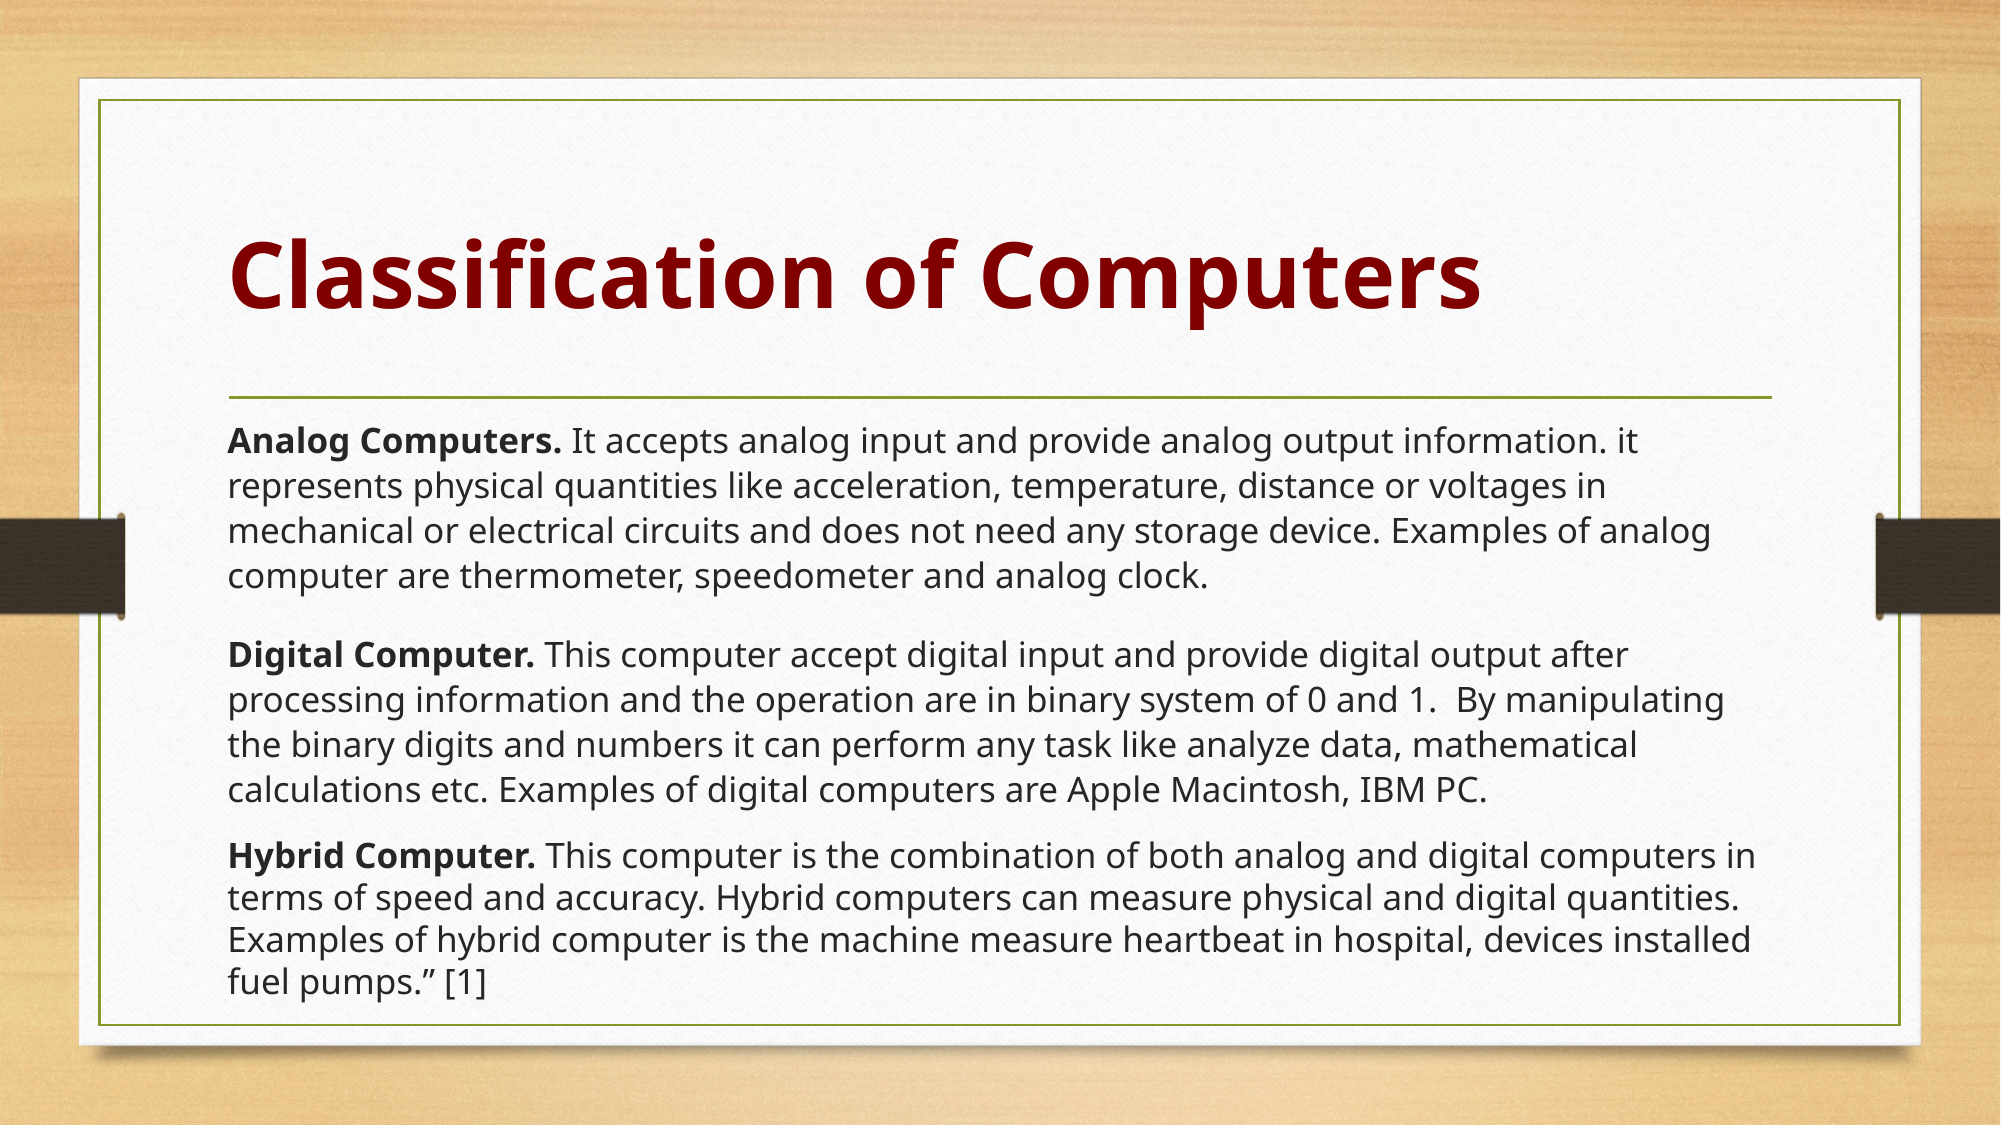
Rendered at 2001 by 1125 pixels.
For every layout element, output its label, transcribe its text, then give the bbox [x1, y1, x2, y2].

title Classification of Computers [212, 161, 1788, 375]
list Analog Computers. It accepts analog input and provide analog output information. it represents physical quantities like acceleration, temperature, distance or voltages in mechanical or electrical circuits and does not need any storage device. Examples of analog computer are thermometer, speedometer and analog clock. Digital Computer. This computer accept digital input and provide digital output after processing information and the operation are in binary system of 0 and 1. By manipulating the binary digits and numbers it can perform any task like analyze data, mathematical calculations etc. Examples of digital computers are Apple Macintosh, IBM PC. Hybrid Computer. This computer is the combination of both analog and digital computers in terms of speed and accuracy. Hybrid computers can measure physical and digital quantities. Examples of hybrid computer is the machine measure heartbeat in hospital, devices installed fuel pumps.” [1] [212, 408, 1788, 1017]
picture [0, 0, 2001, 1125]
